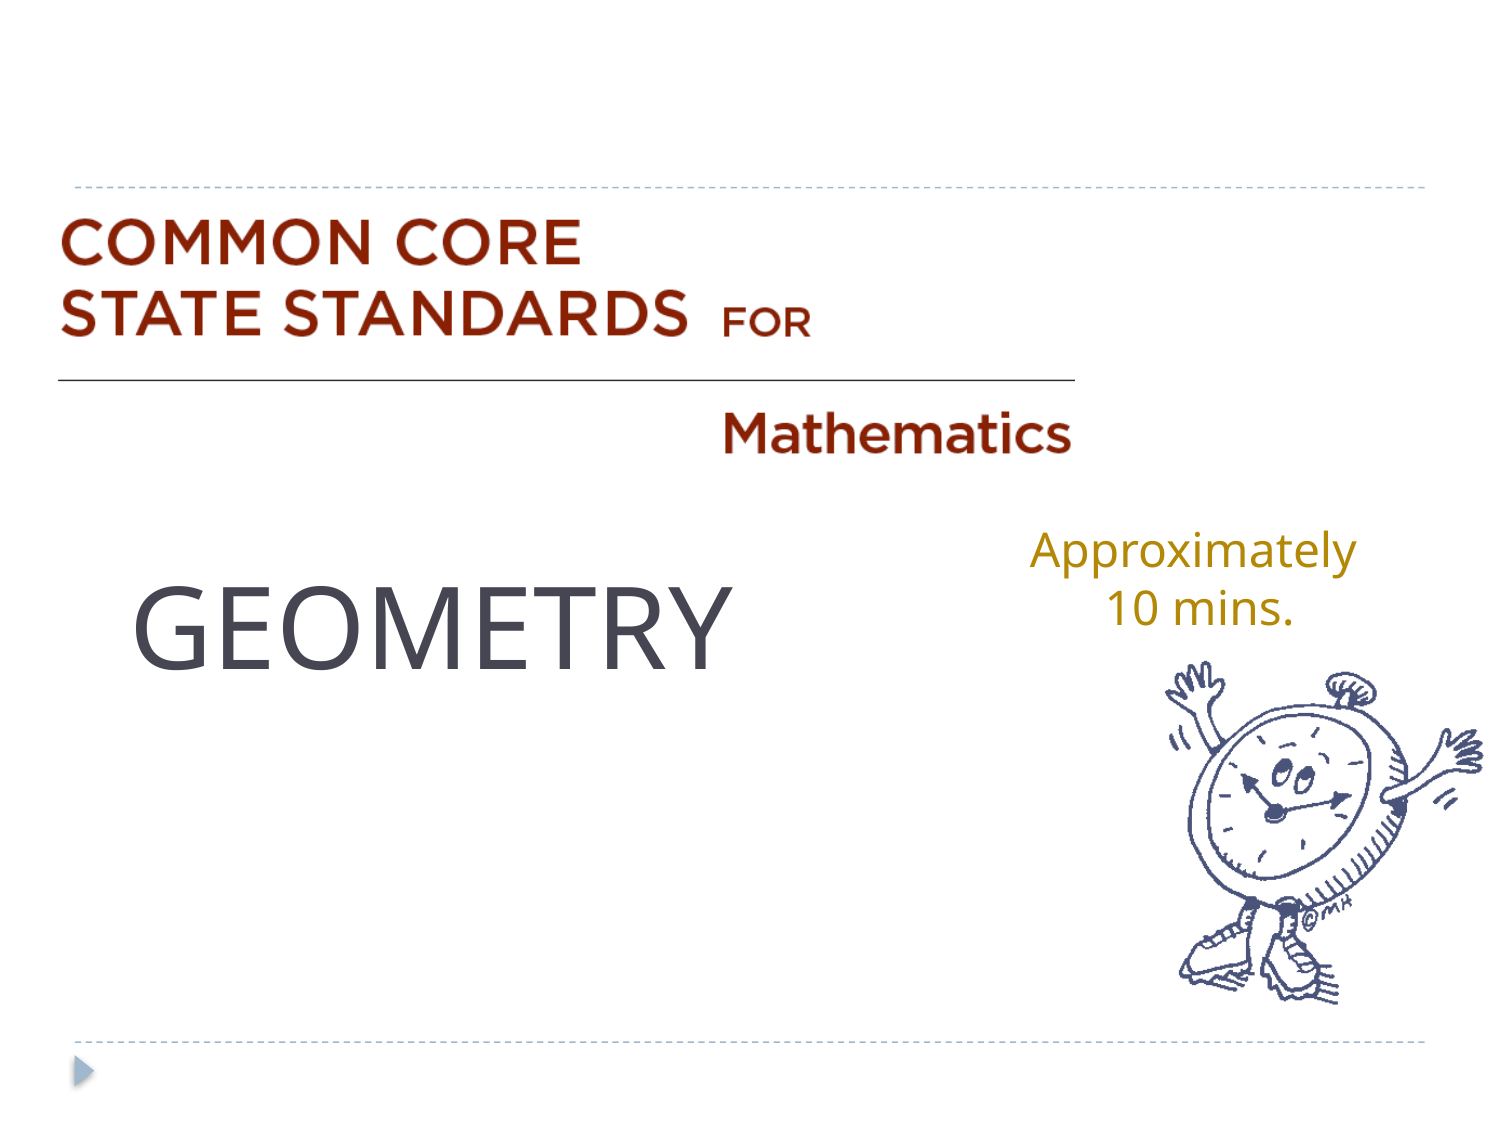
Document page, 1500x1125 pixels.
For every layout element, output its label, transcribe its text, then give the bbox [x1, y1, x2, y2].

text_box GEOMETRY [0, 387, 863, 700]
list DELING [37, 200, 1500, 1063]
picture [1112, 649, 1500, 1022]
text_box Approximately 10 mins. [1012, 512, 1388, 643]
picture [37, 199, 1076, 483]
